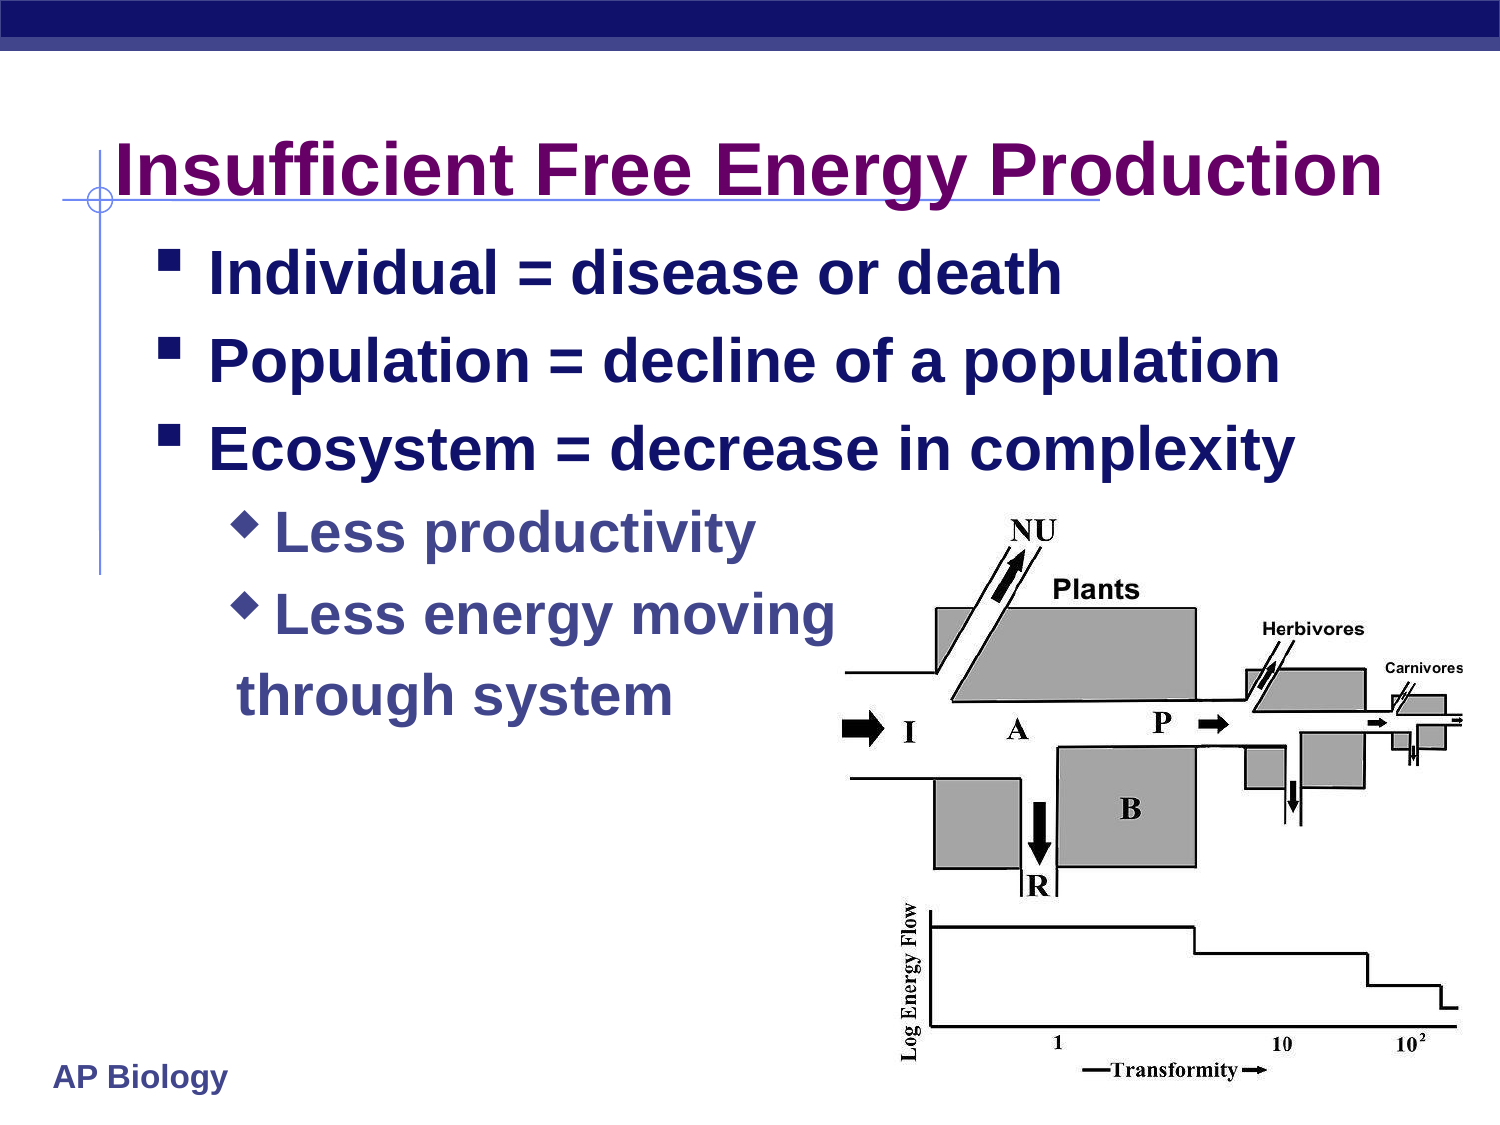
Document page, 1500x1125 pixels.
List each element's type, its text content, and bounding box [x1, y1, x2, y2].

title Insufficient Free Energy Production [99, 112, 1425, 238]
list Individual = disease or death Population = decline of a population Ecosystem = decrease in complexity Less productivity Less energy moving through system [137, 224, 1413, 950]
picture [837, 512, 1463, 1088]
